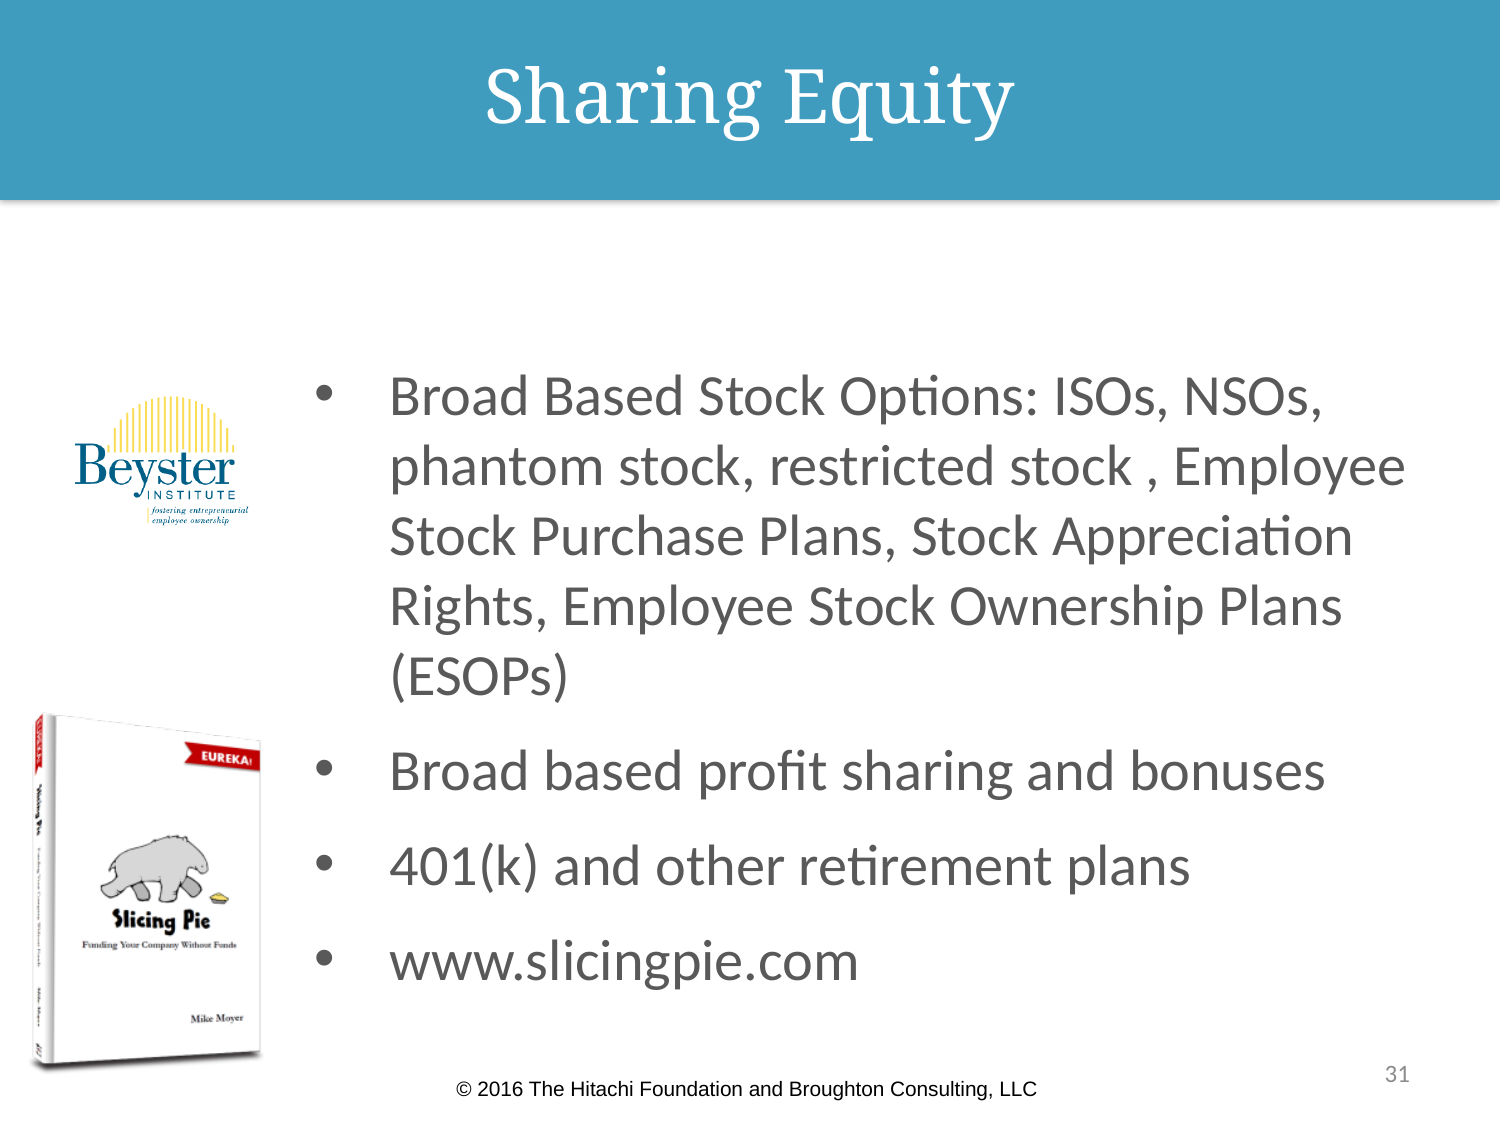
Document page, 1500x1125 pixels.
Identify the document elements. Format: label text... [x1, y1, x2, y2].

picture [37, 334, 291, 588]
text_box Broad Based Stock Options: ISOs, NSOs, phantom stock, restricted stock , Employee Stock Purchase Plans, Stock Appreciation Rights, Employee Stock Ownership Plans (ESOPs) Broad based profit sharing and bonuses 401(k) and other retirement plans www.slicingpie.com [299, 350, 1425, 1000]
picture [13, 699, 283, 1076]
title Sharing Equity [112, 24, 1388, 163]
slide_number 31 [1074, 1042, 1425, 1103]
footer © 2016 The Hitachi Foundation and Broughton Consulting, LLC [399, 1067, 1100, 1100]
